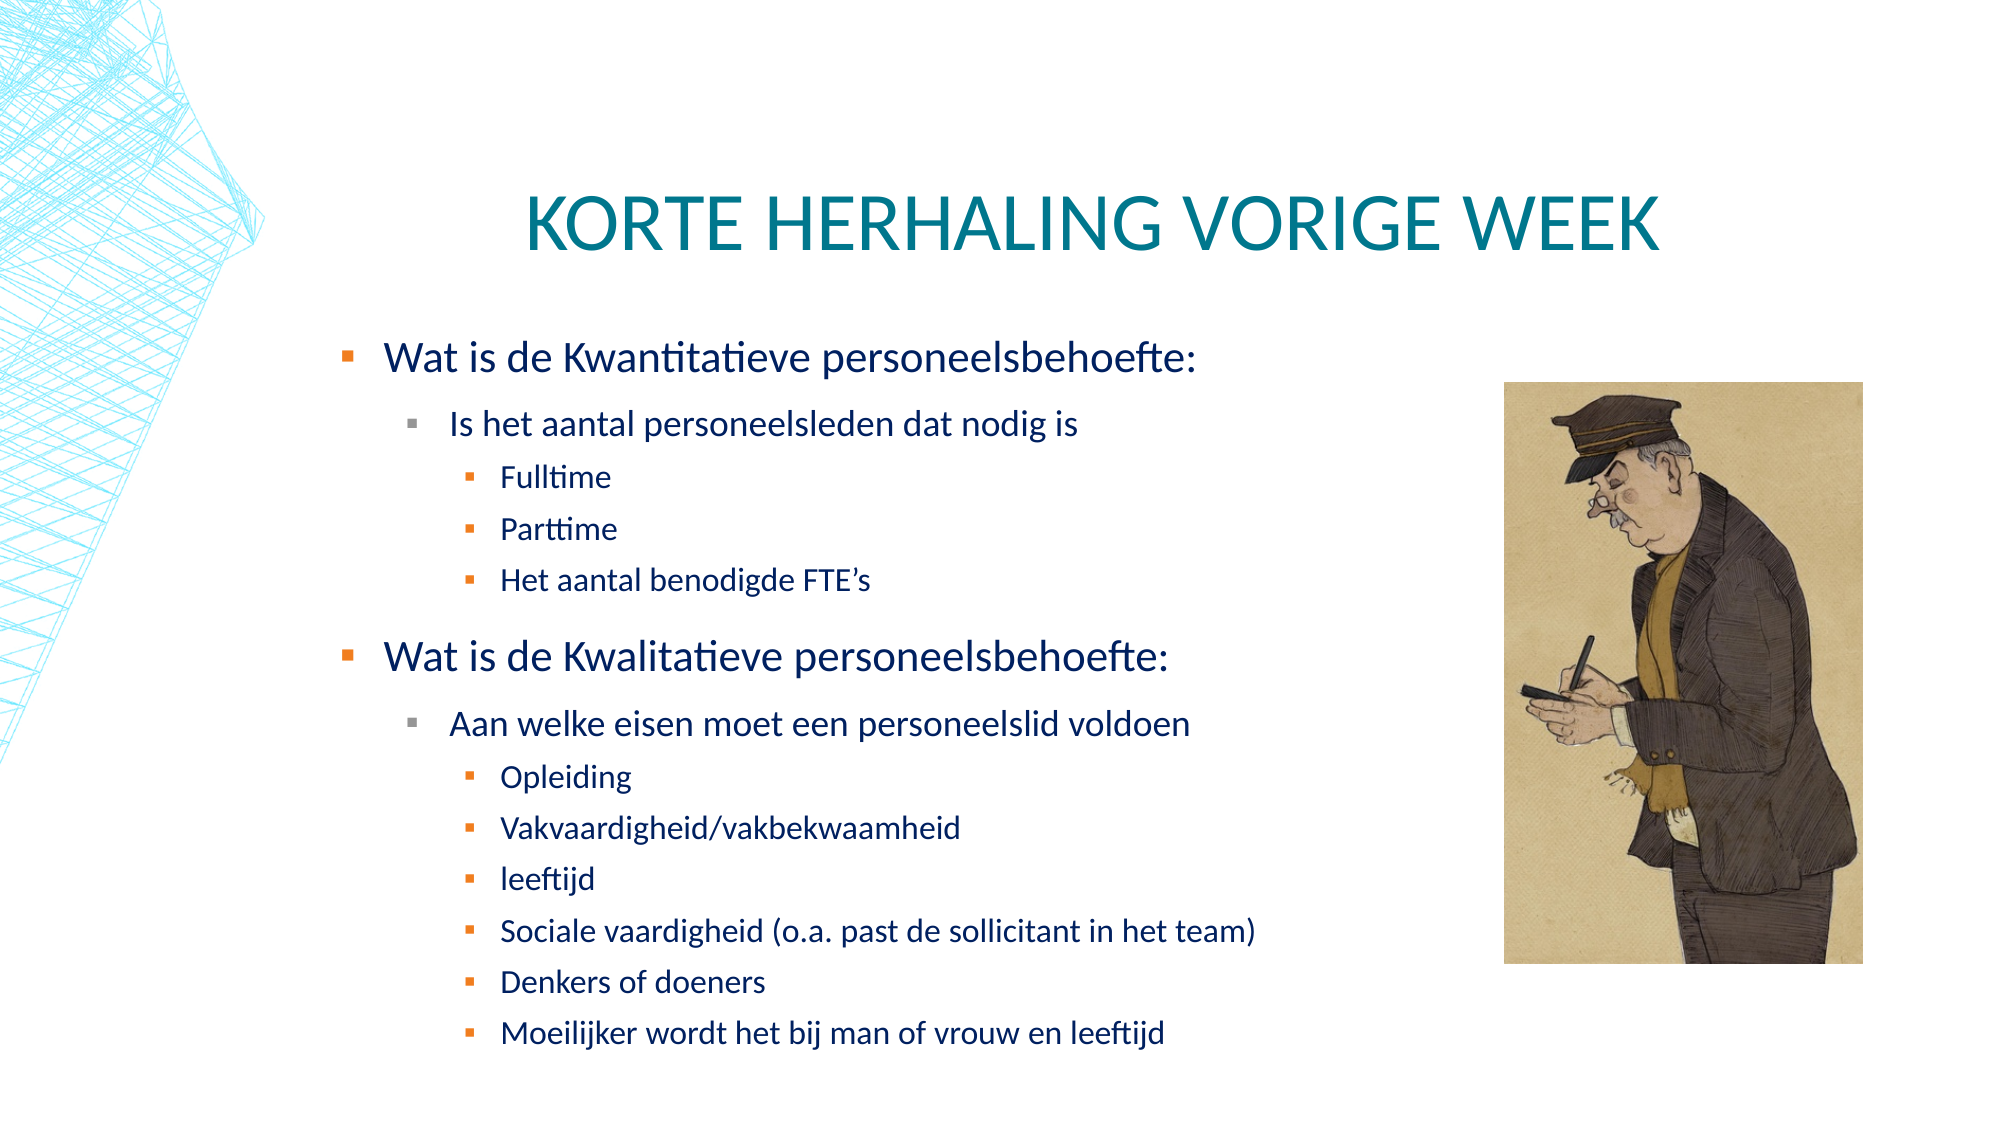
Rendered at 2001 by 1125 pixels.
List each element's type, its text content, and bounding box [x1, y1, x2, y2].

list Wat is de Kwantitatieve personeelsbehoefte: Is het aantal personeelsleden dat nodig is Fulltime Parttime Het aantal benodigde FTE’s Wat is de Kwalitatieve personeelsbehoefte: Aan welke eisen moet een personeelslid voldoen Opleiding Vakvaardigheid/vakbekwaamheid leeftijd Sociale vaardigheid (o.a. past de sollicitant in het team) Denkers of doeners Moeilijker wordt het bij man of vrouw en leeftijd [324, 326, 1863, 1062]
title Korte herhaling vorige week [324, 62, 1863, 275]
picture [0, 0, 2001, 1125]
